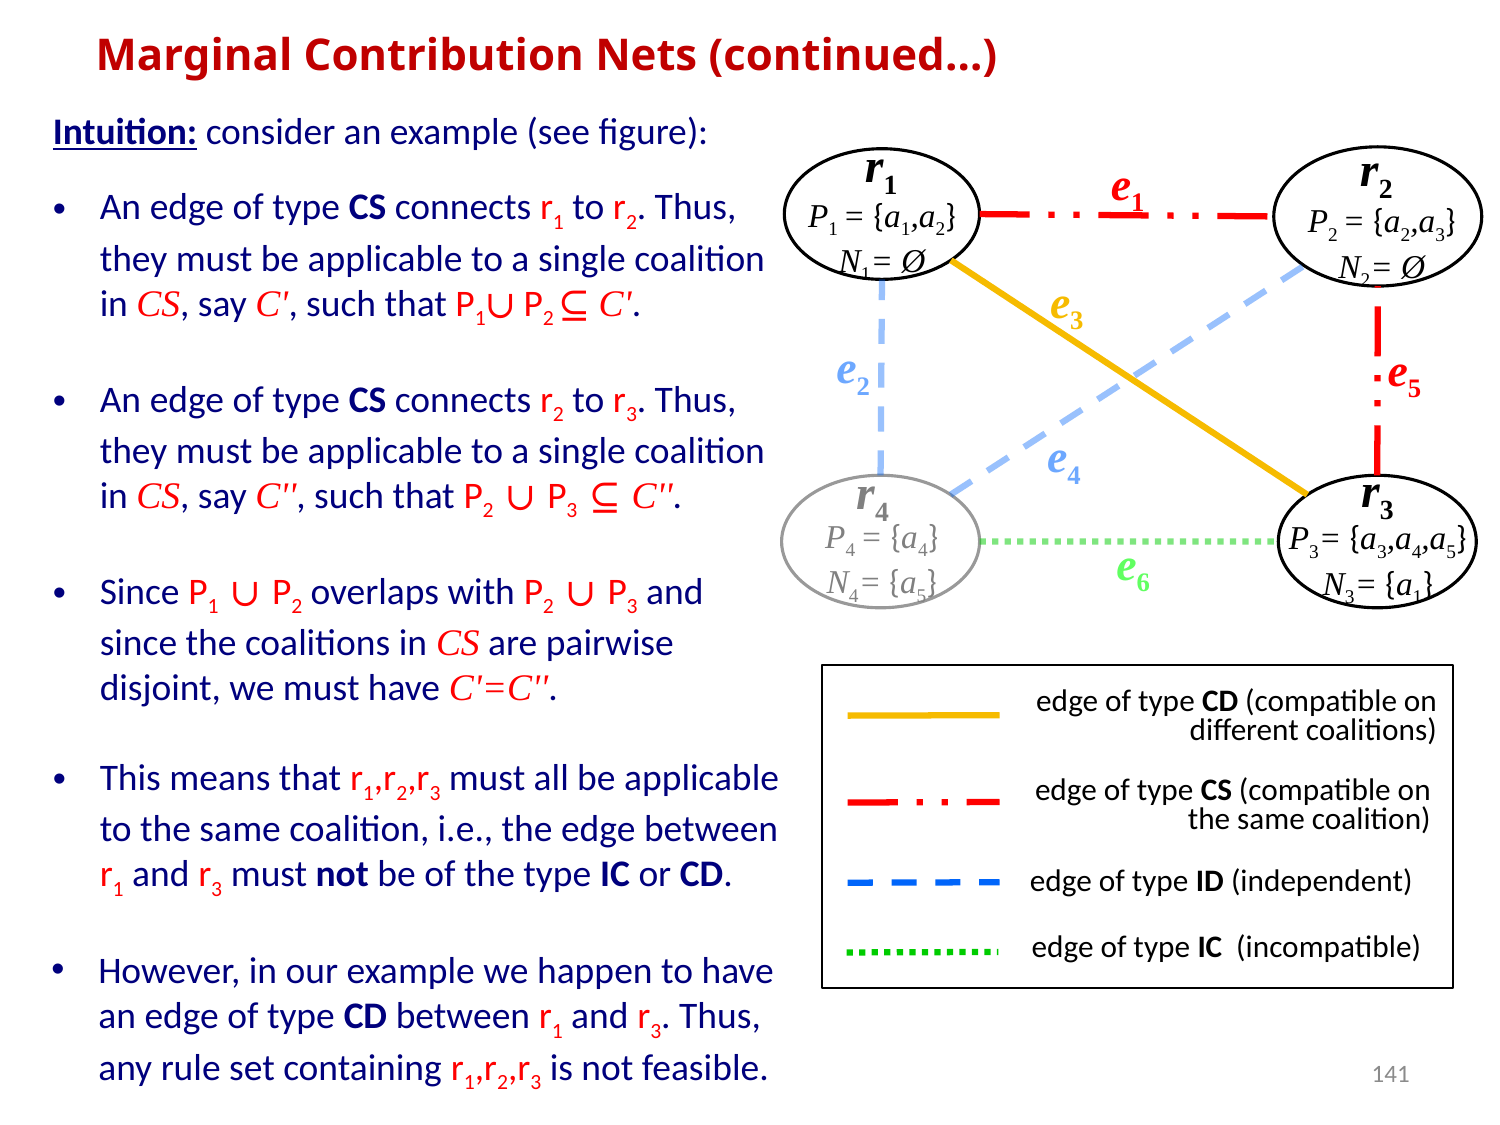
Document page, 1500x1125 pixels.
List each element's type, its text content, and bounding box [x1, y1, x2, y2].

text_box Marginal Contribution Nets (continued…) [80, 19, 1462, 87]
text_box edge of type ID (independent) [1030, 860, 1438, 898]
text_box Intuition: consider an example (see figure): An edge of type CS connects r1 to r2. Thus, they must be applicable to a single coalition in CS, say C', such that P1∪ P2 ⊆ C'. An edge of type CS connects r2 to r3. Thus, they must be applicable to a single coalition in CS, say C'', such that P2 ∪ P3 ⊆ C''. Since P1 ∪ P2 overlaps with P2 ∪ P3 and since the coalitions in CS are pairwise disjoint, we must have C'=C''. This means that r1,r2,r3 must all be applicable to the same coalition, i.e., the edge between r1 and r3 must not be of the type IC or CD. [38, 100, 800, 908]
text_box r4 [856, 461, 911, 527]
text_box r1 [864, 134, 917, 193]
text_box P3= {a3,a4,a5} N3= {a1} [1275, 516, 1481, 608]
text_box P2 = {a2,a3} N2= Ø [1295, 199, 1468, 291]
text_box [1283, 474, 1361, 516]
text_box [1423, 480, 1472, 516]
slide_number 141 [1074, 1042, 1425, 1103]
text_box [1271, 145, 1359, 258]
text_box e6 [1116, 549, 1179, 597]
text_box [950, 259, 1308, 495]
text_box e6 [1116, 534, 1179, 540]
text_box edge of type CS (compatible on the same coalition) [1020, 777, 1431, 836]
text_box e2 [836, 337, 875, 401]
text_box P1 = {a1,a2} N1= Ø [800, 193, 966, 285]
text_box edge of type CD (compatible on different coalitions) [1023, 688, 1438, 748]
text_box e1 [1110, 154, 1176, 212]
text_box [979, 213, 1275, 217]
text_box [820, 663, 1455, 990]
text_box [917, 150, 982, 251]
text_box [800, 475, 856, 594]
text_box P4 = {a4} N4= {a5} [815, 515, 949, 606]
text_box edge of type IC (incompatible) [1031, 926, 1439, 964]
text_box However, in our example we happen to have an edge of type CD between r1 and r3. Thus, any rule set containing r1,r2,r3 is not feasible. [36, 939, 815, 1102]
text_box e5 [1387, 340, 1439, 403]
text_box r3 [1361, 459, 1423, 525]
text_box [1418, 150, 1484, 255]
text_box r2 [1359, 139, 1418, 199]
text_box e2 [887, 337, 896, 401]
text_box [911, 476, 982, 592]
text_box [846, 606, 915, 610]
text_box [800, 147, 864, 193]
